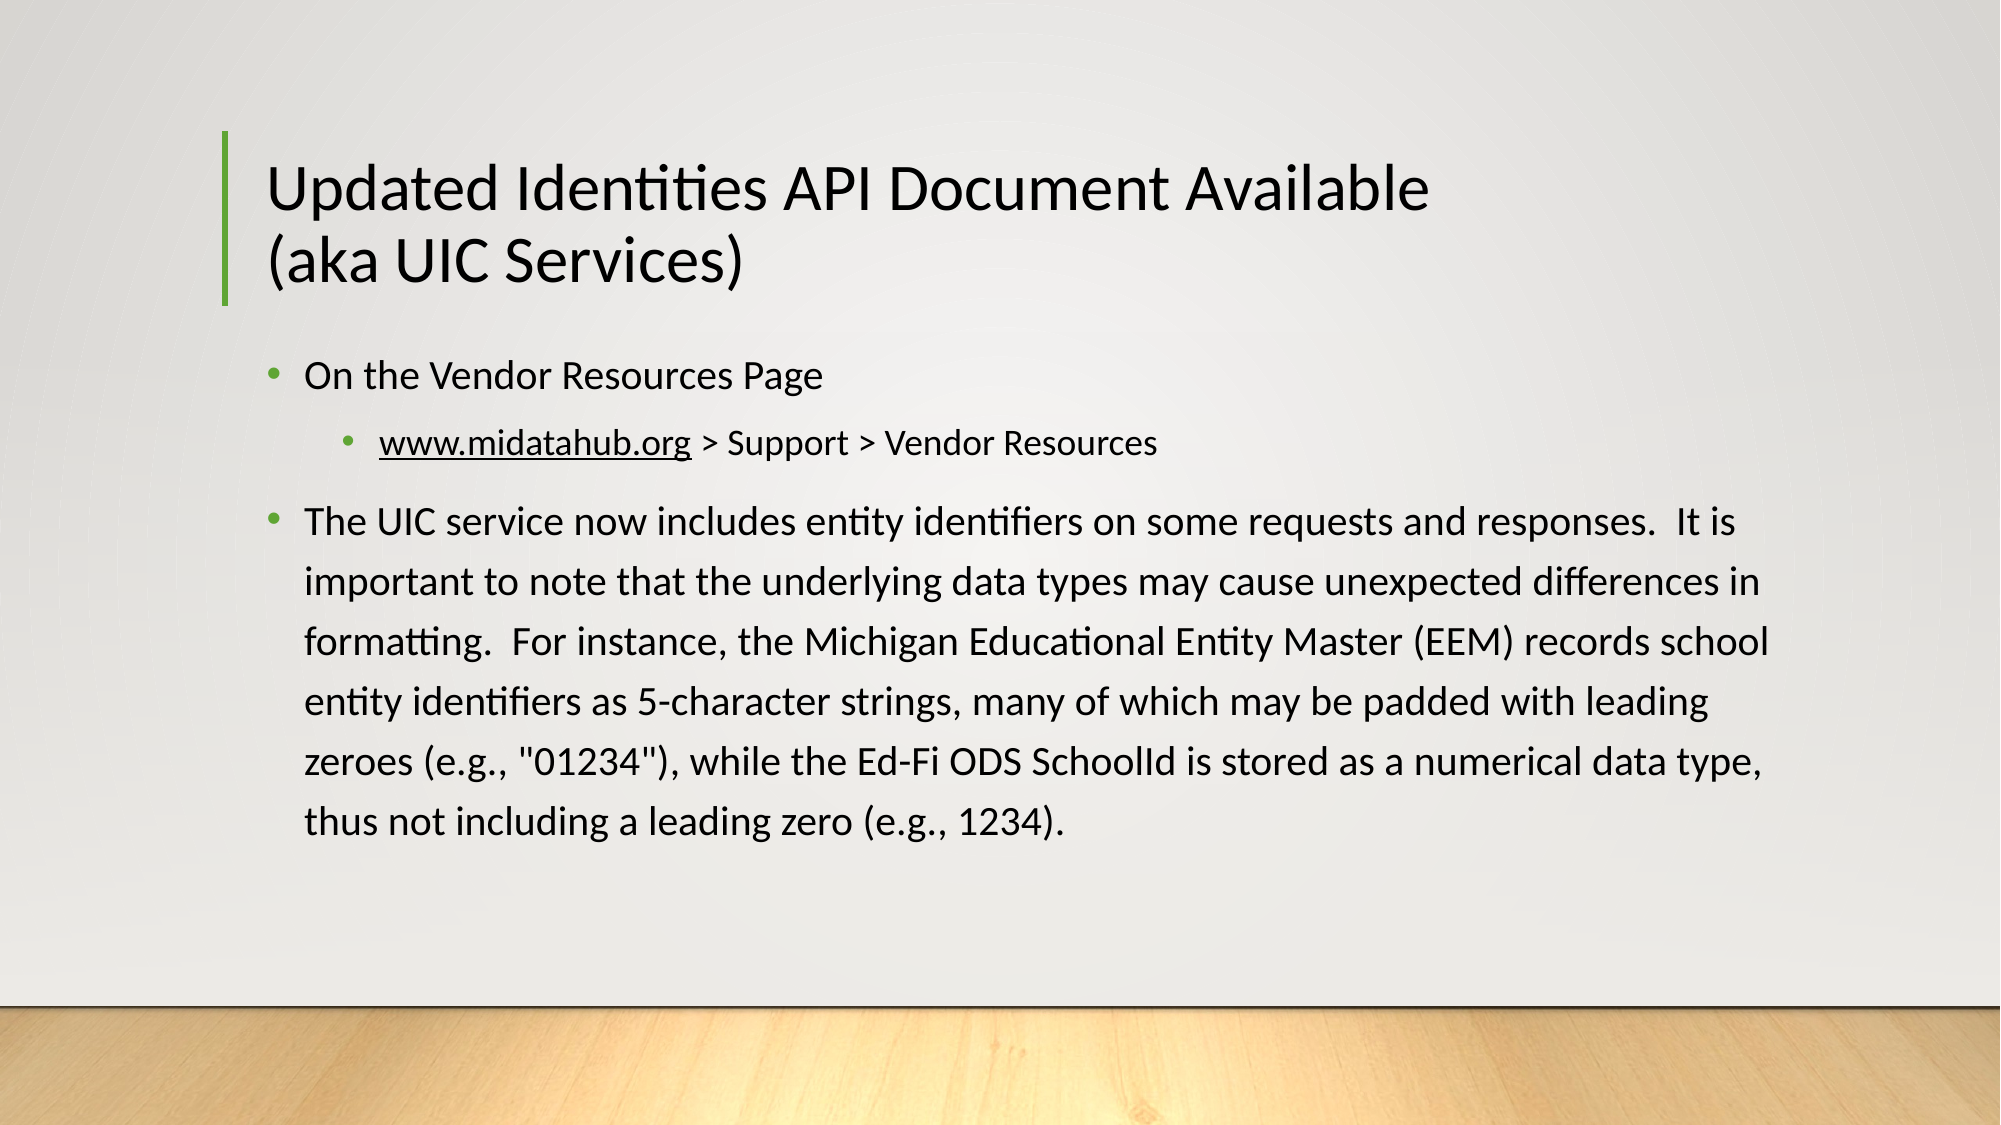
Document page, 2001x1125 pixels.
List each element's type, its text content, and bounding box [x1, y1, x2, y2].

list On the Vendor Resources Page www.midatahub.org > Support > Vendor Resources The UIC service now includes entity identifiers on some requests and responses. It is important to note that the underlying data types may cause unexpected differences in formatting. For instance, the Michigan Educational Entity Master (EEM) records school entity identifiers as 5-character strings, many of which may be padded with leading zeroes (e.g., "01234"), while the Ed-Fi ODS SchoolId is stored as a numerical data type, thus not including a leading zero (e.g., 1234). [251, 330, 1814, 897]
title Updated Identities API Document Available (aka UIC Services) [251, 131, 1814, 305]
picture [0, 1006, 2000, 1125]
